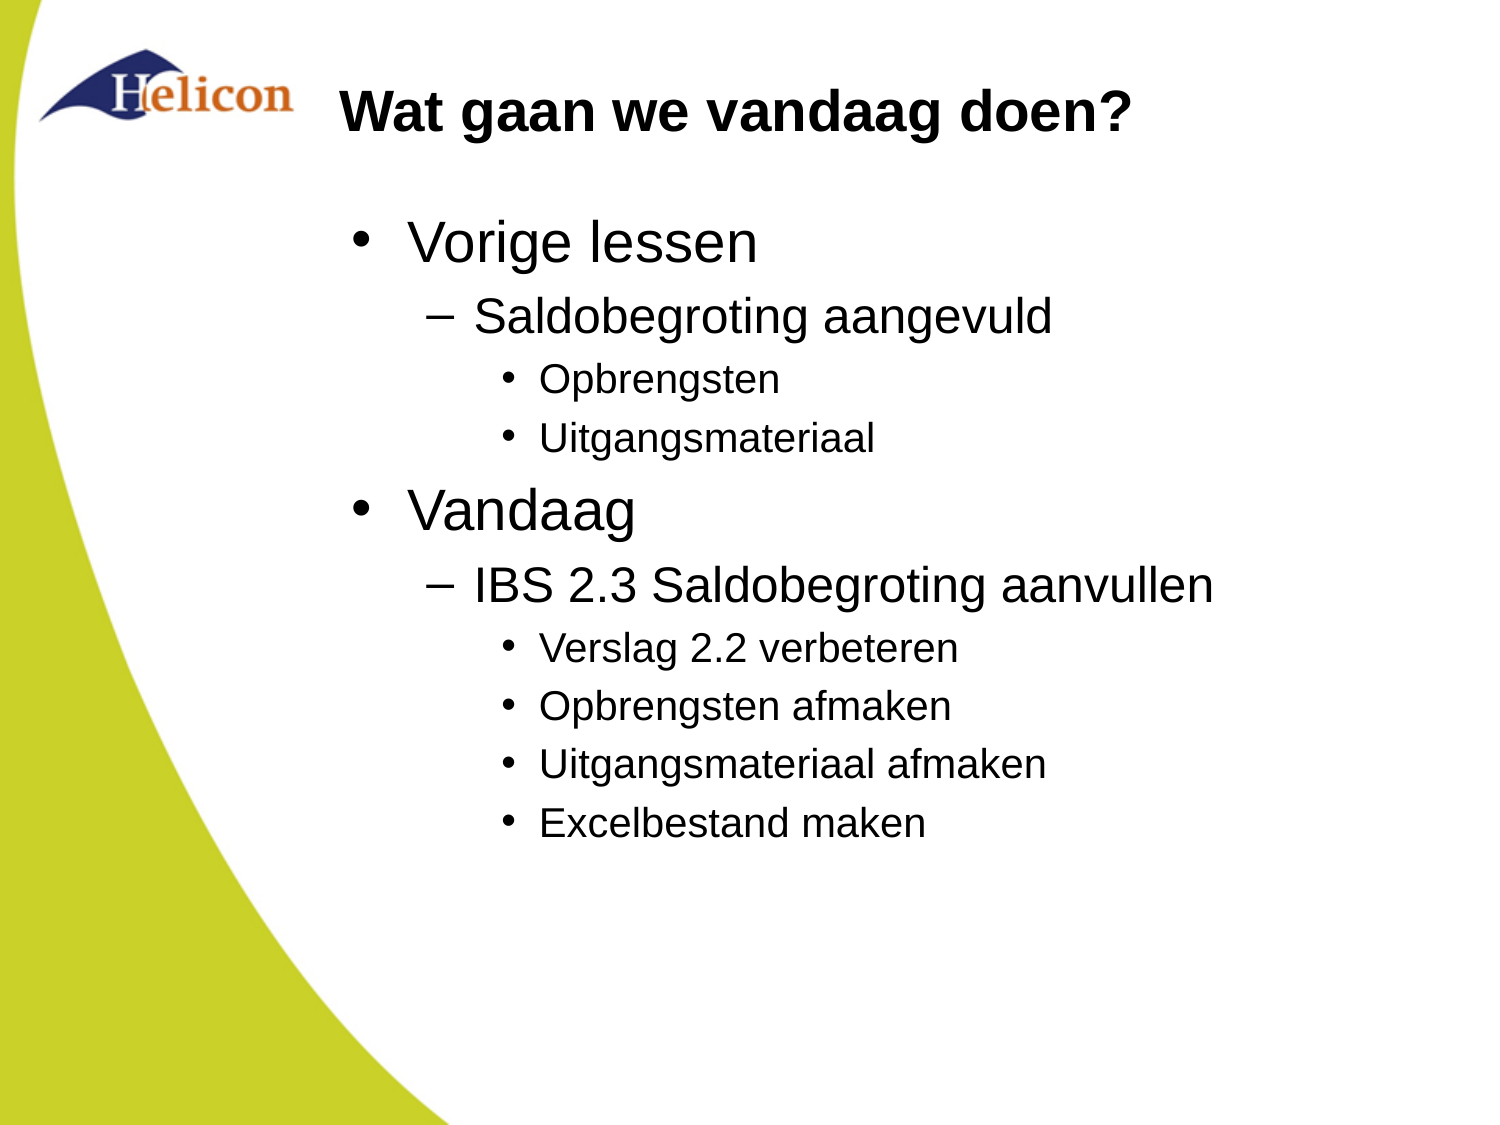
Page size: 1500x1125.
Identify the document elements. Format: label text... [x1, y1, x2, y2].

list Vorige lessen Saldobegroting aangevuld Opbrengsten Uitgangsmateriaal Vandaag IBS 2.3 Saldobegroting aanvullen Verslag 2.2 verbeteren Opbrengsten afmaken Uitgangsmateriaal afmaken Excelbestand maken [336, 196, 1425, 1005]
picture [0, 0, 1500, 1125]
title Wat gaan we vandaag doen? [324, 54, 1415, 161]
